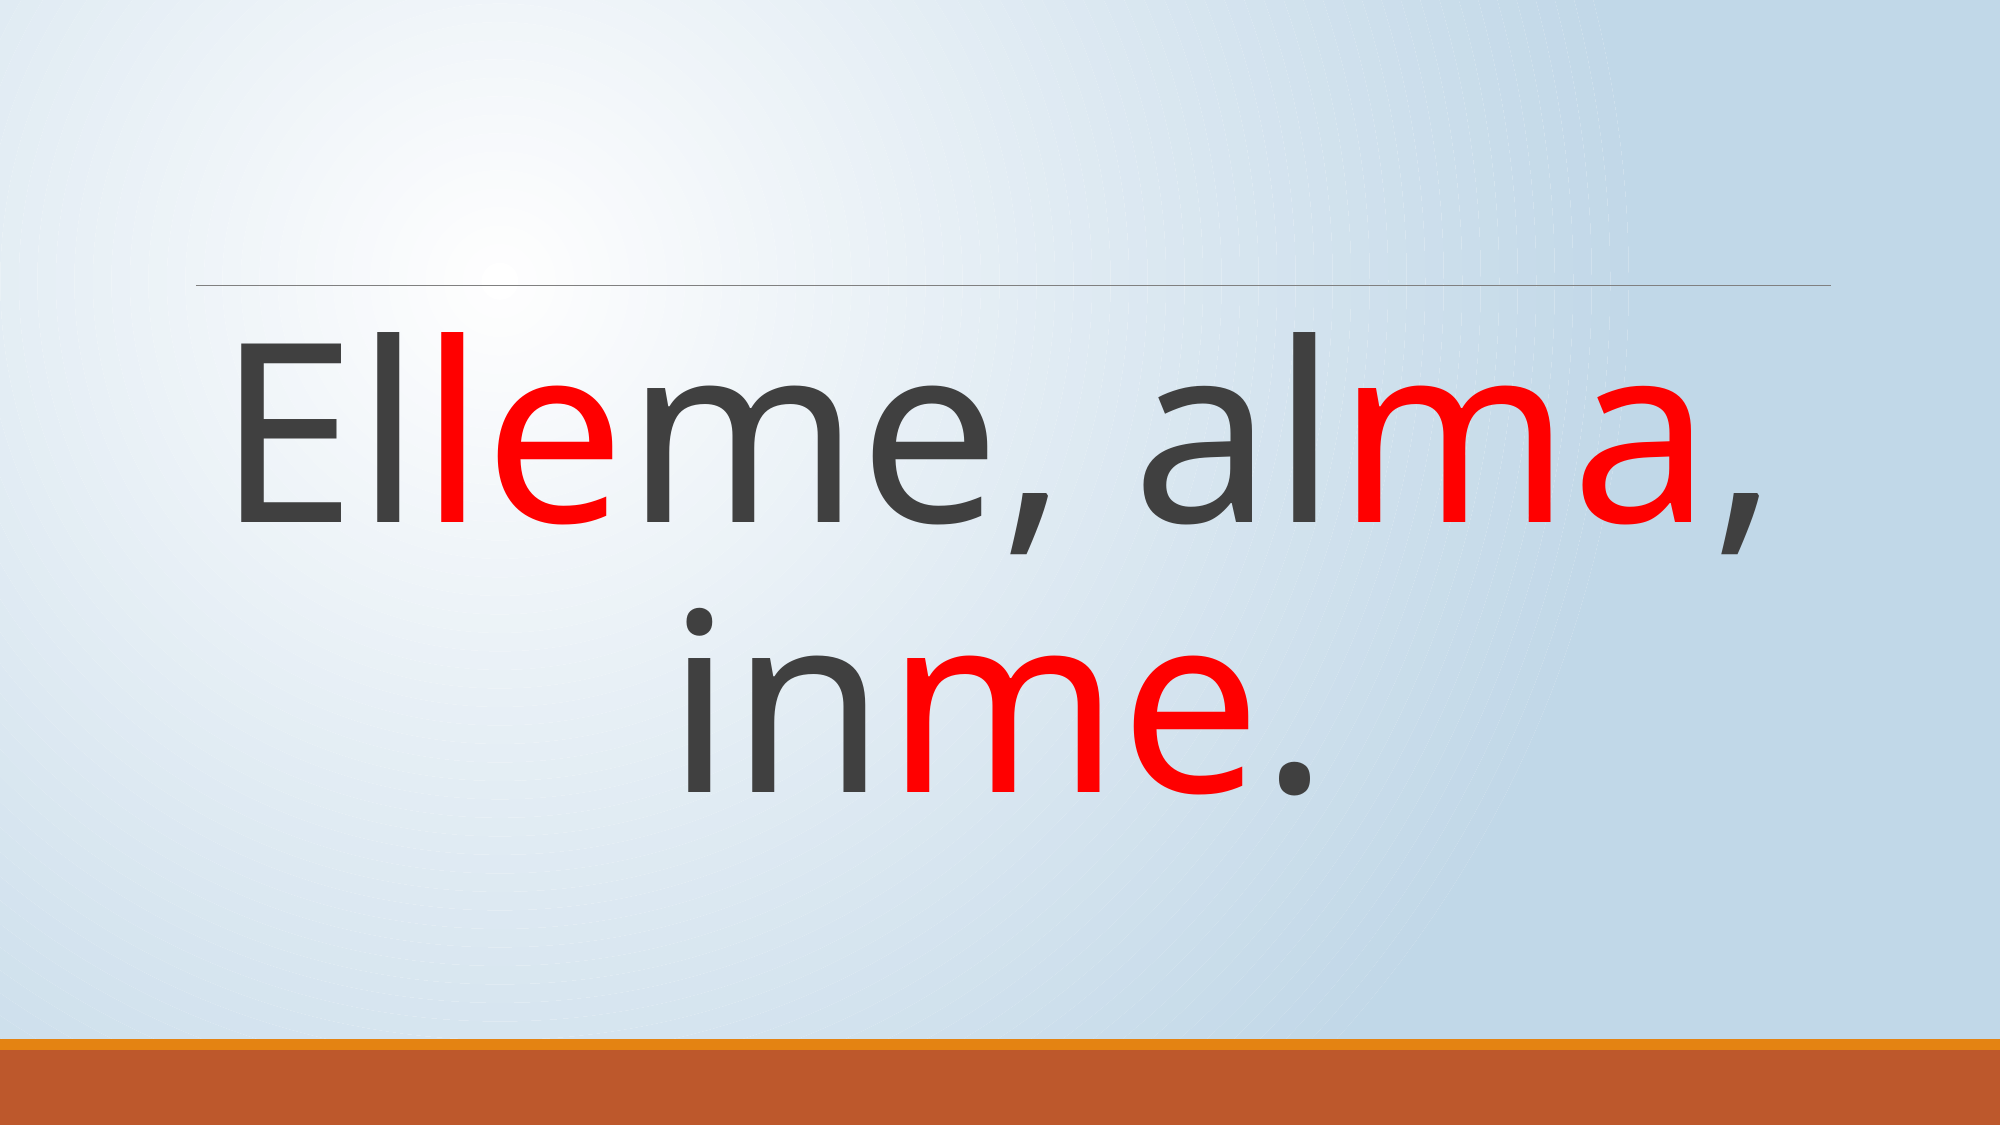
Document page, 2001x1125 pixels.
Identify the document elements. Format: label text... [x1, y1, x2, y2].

list Elleme, alma, inme. [30, 299, 1966, 1014]
